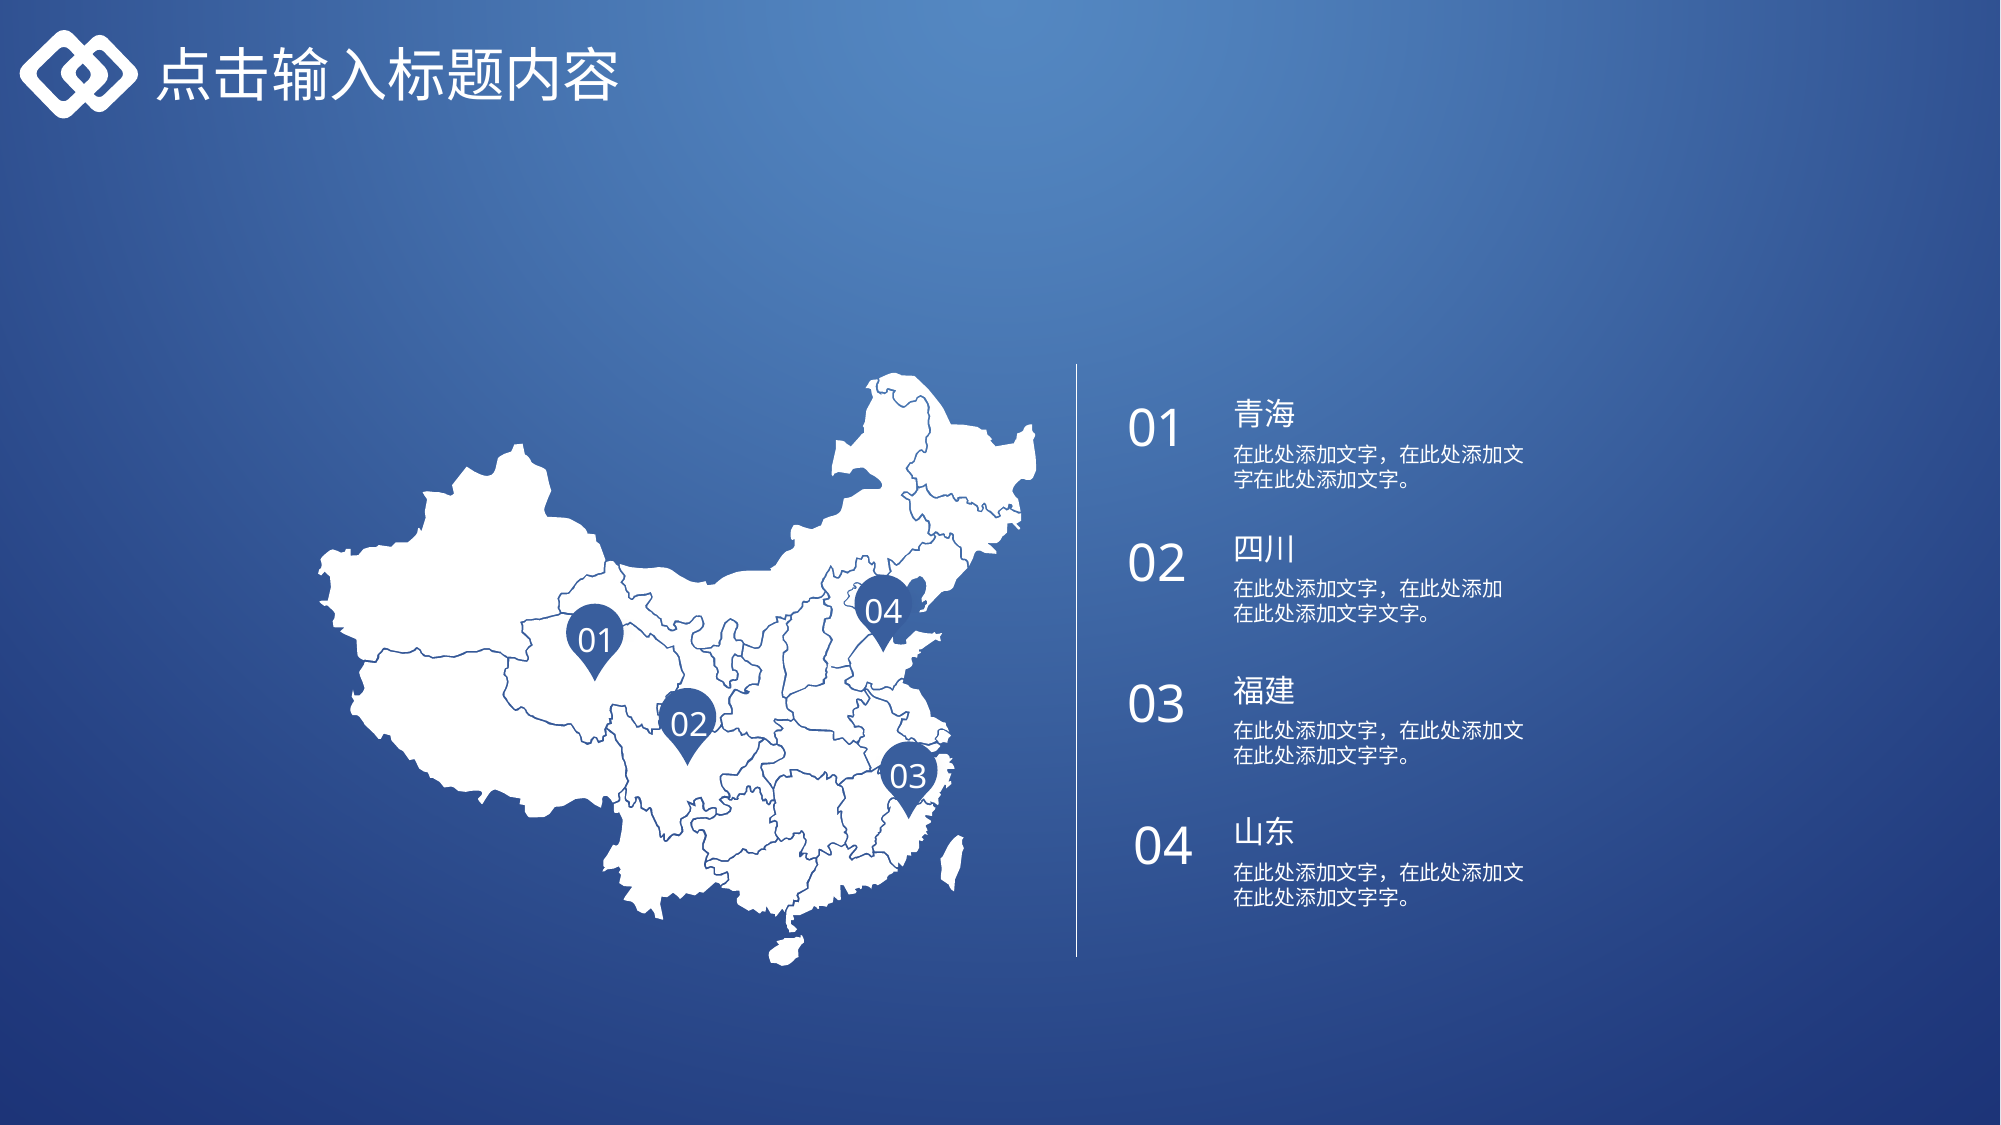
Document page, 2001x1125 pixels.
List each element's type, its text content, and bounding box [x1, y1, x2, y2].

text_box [1118, 805, 1544, 920]
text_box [551, 603, 642, 668]
text_box 点击输入标题内容 [154, 42, 630, 105]
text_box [644, 687, 735, 751]
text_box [1112, 663, 1544, 778]
picture [0, 0, 2001, 1125]
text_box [1112, 521, 1532, 636]
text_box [29, 39, 130, 110]
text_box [863, 741, 954, 804]
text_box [1112, 387, 1544, 502]
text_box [318, 372, 1037, 966]
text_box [838, 574, 929, 639]
